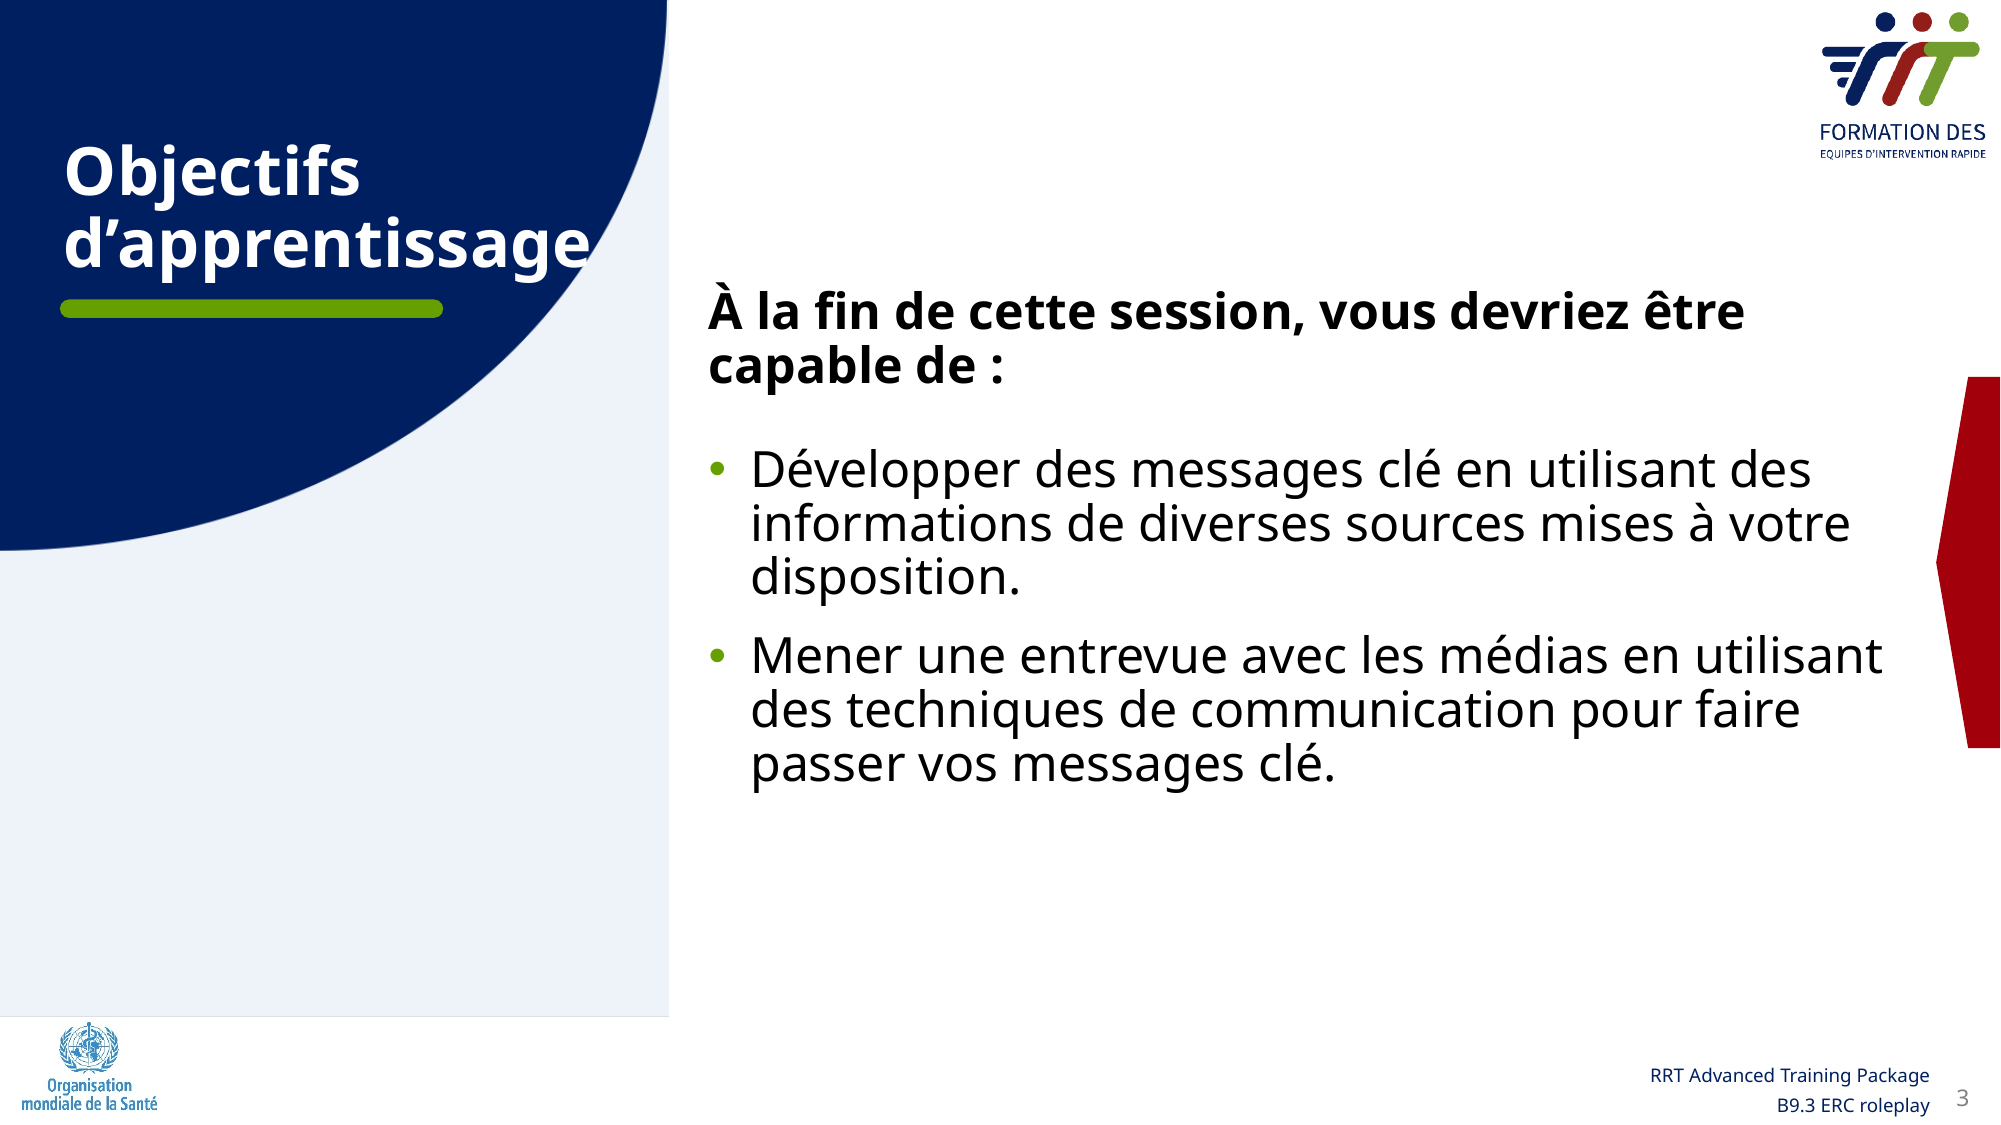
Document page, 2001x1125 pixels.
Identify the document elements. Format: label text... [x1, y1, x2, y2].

picture [1820, 11, 1986, 160]
list À la fin de cette session, vous devriez être capable de : Développer des messages clé en utilisant des informations de diverses sources mises à votre disposition. Mener une entrevue avec les médias en utilisant des techniques de communication pour faire passer vos messages clé. [700, 137, 1937, 941]
picture [0, 0, 669, 1018]
picture [20, 1020, 158, 1111]
text_box Objectifs d’apprentissage [63, 144, 600, 282]
